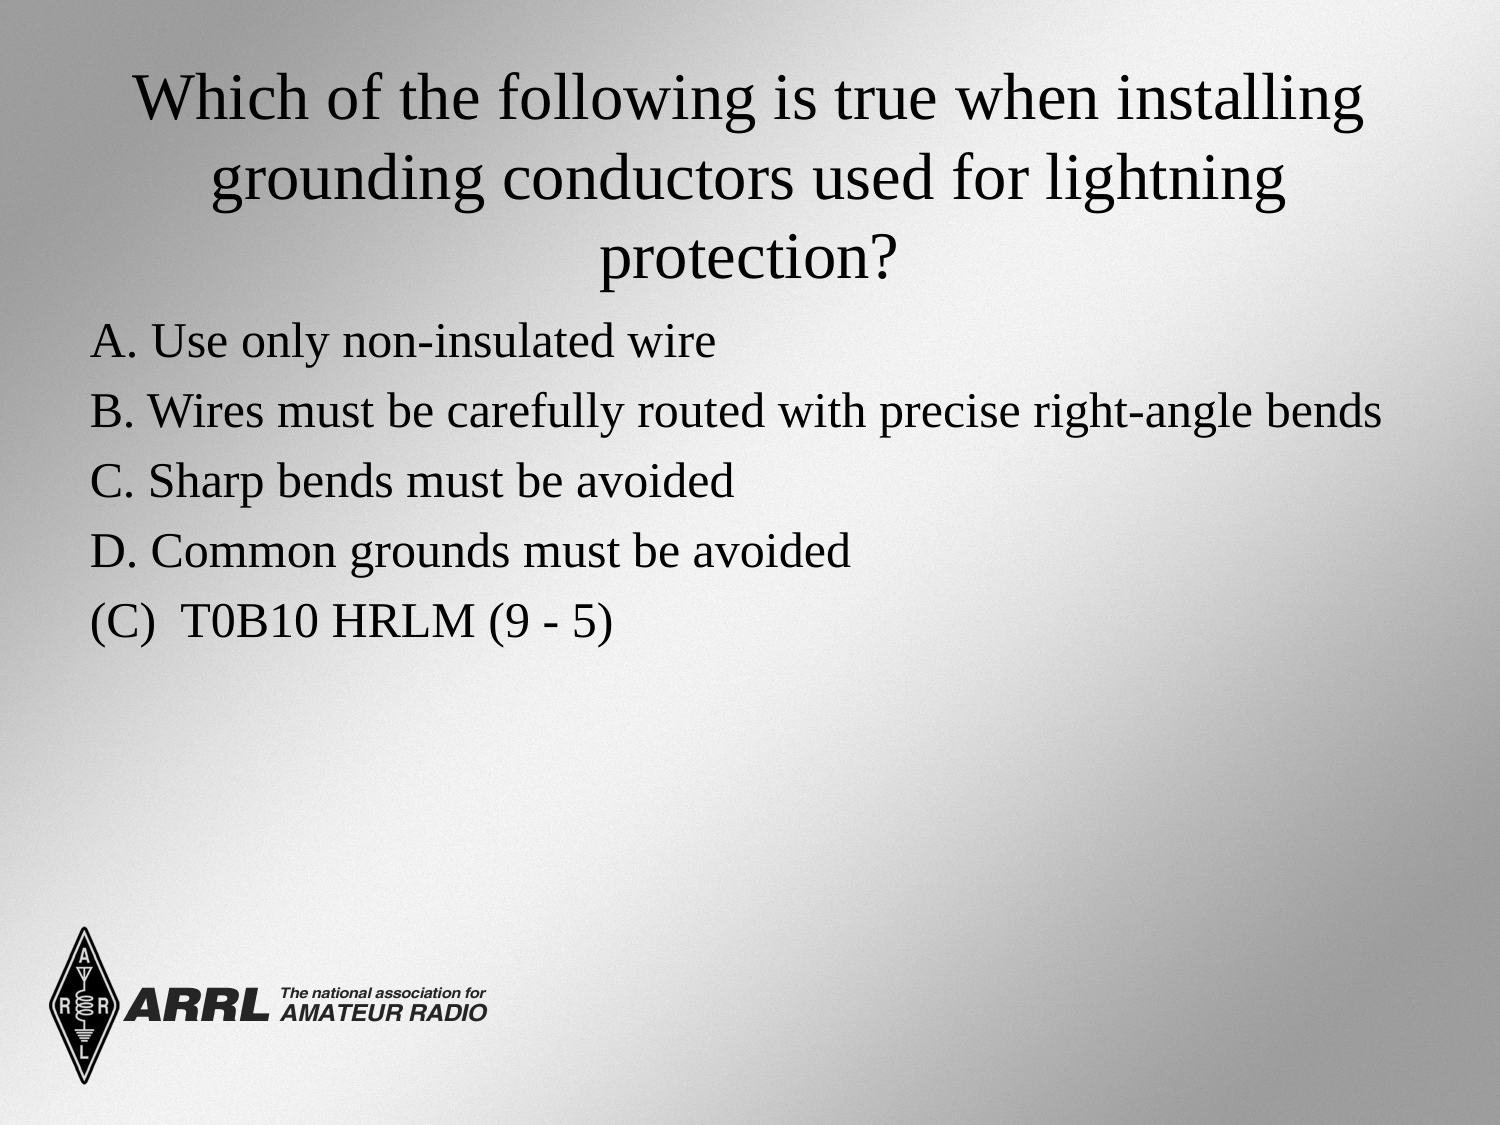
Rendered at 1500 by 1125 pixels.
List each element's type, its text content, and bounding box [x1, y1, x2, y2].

picture [0, 0, 1500, 1125]
title Which of the following is true when installing grounding conductors used for lightning protection? [75, 45, 1425, 233]
list A. Use only non-insulated wire B. Wires must be carefully routed with precise right-angle bends C. Sharp bends must be avoided D. Common grounds must be avoided (C) T0B10 HRLM (9 - 5) [75, 299, 1425, 1005]
